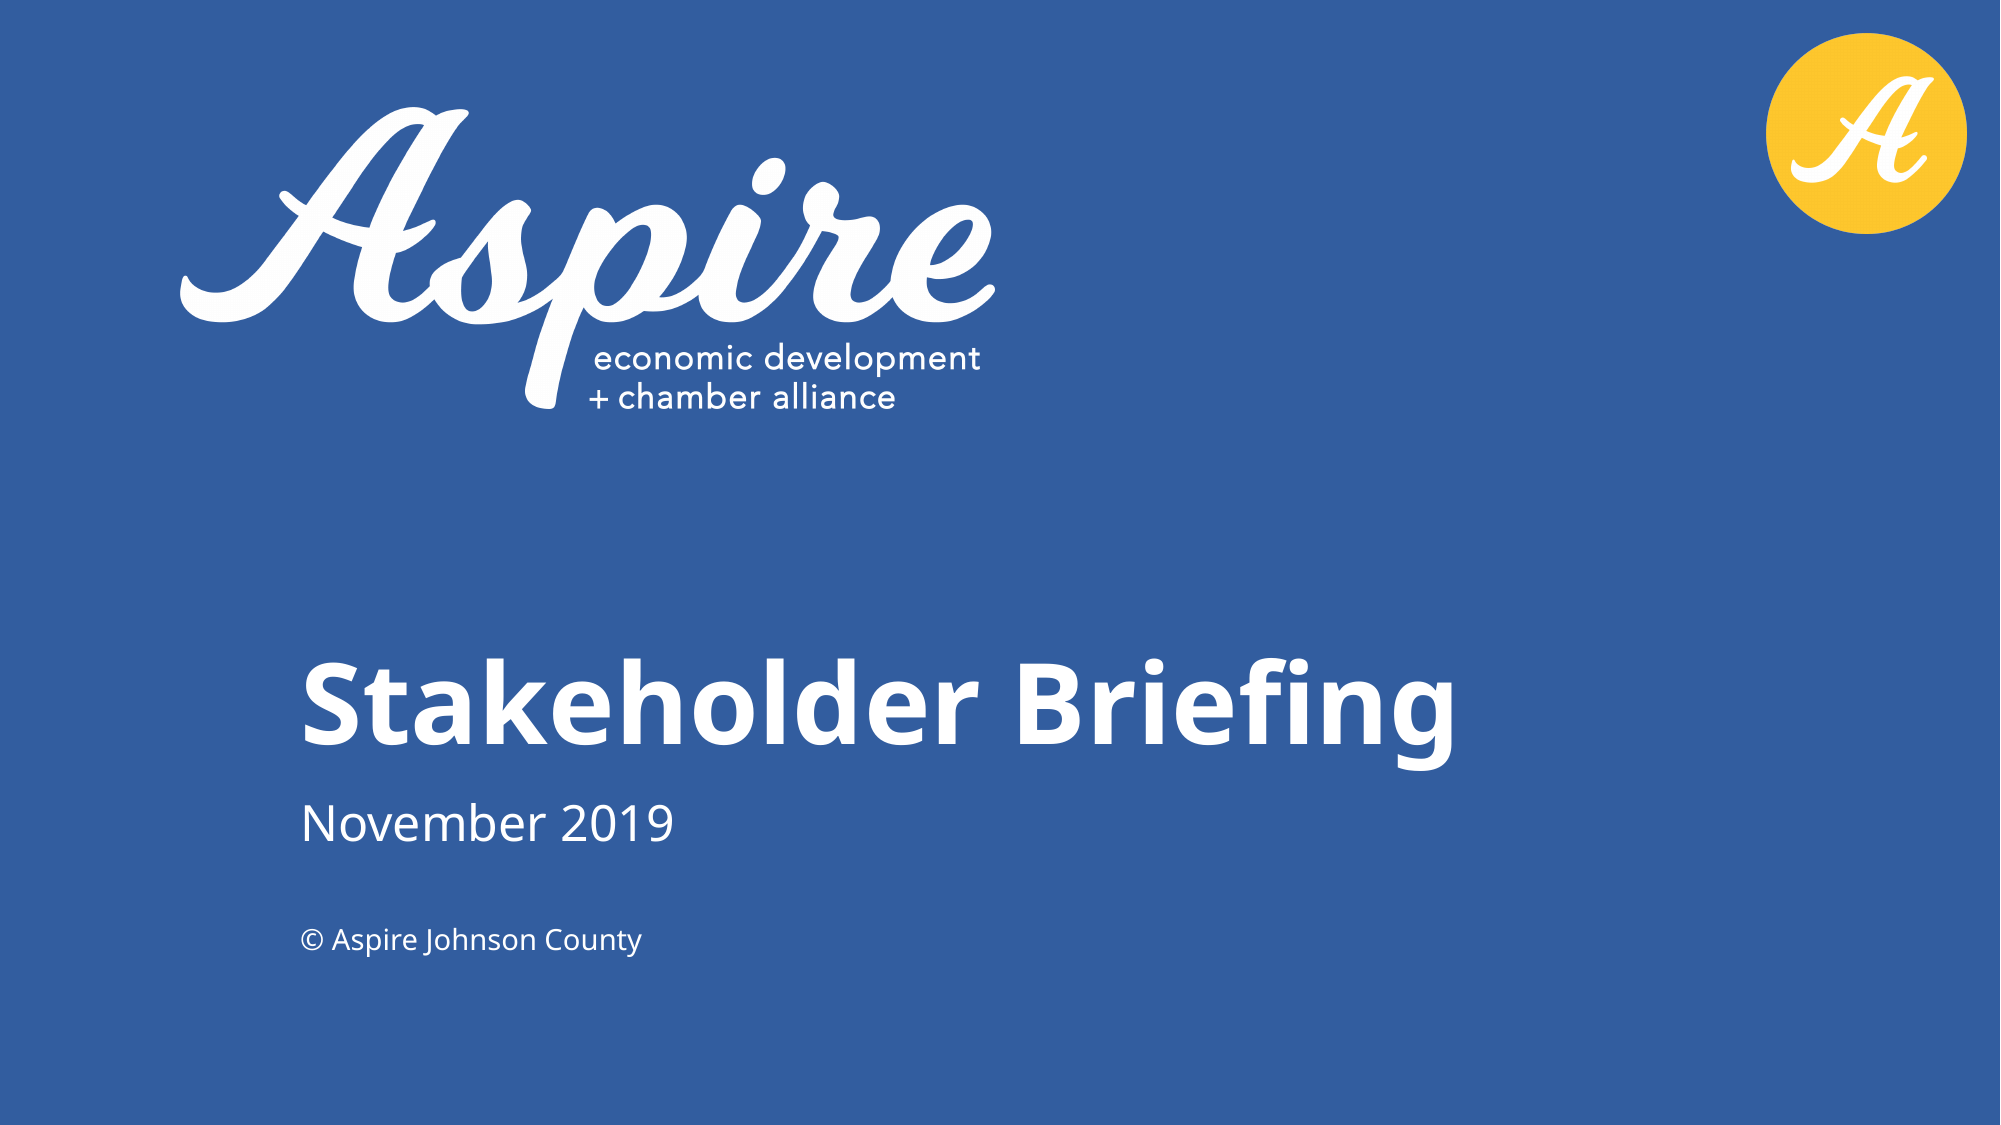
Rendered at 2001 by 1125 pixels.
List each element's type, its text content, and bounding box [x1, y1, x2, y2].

picture [180, 107, 995, 409]
picture [1766, 33, 1967, 234]
subtitle November 2019 © Aspire Johnson County [285, 791, 1843, 1063]
title Stakeholder Briefing [285, 534, 1843, 776]
